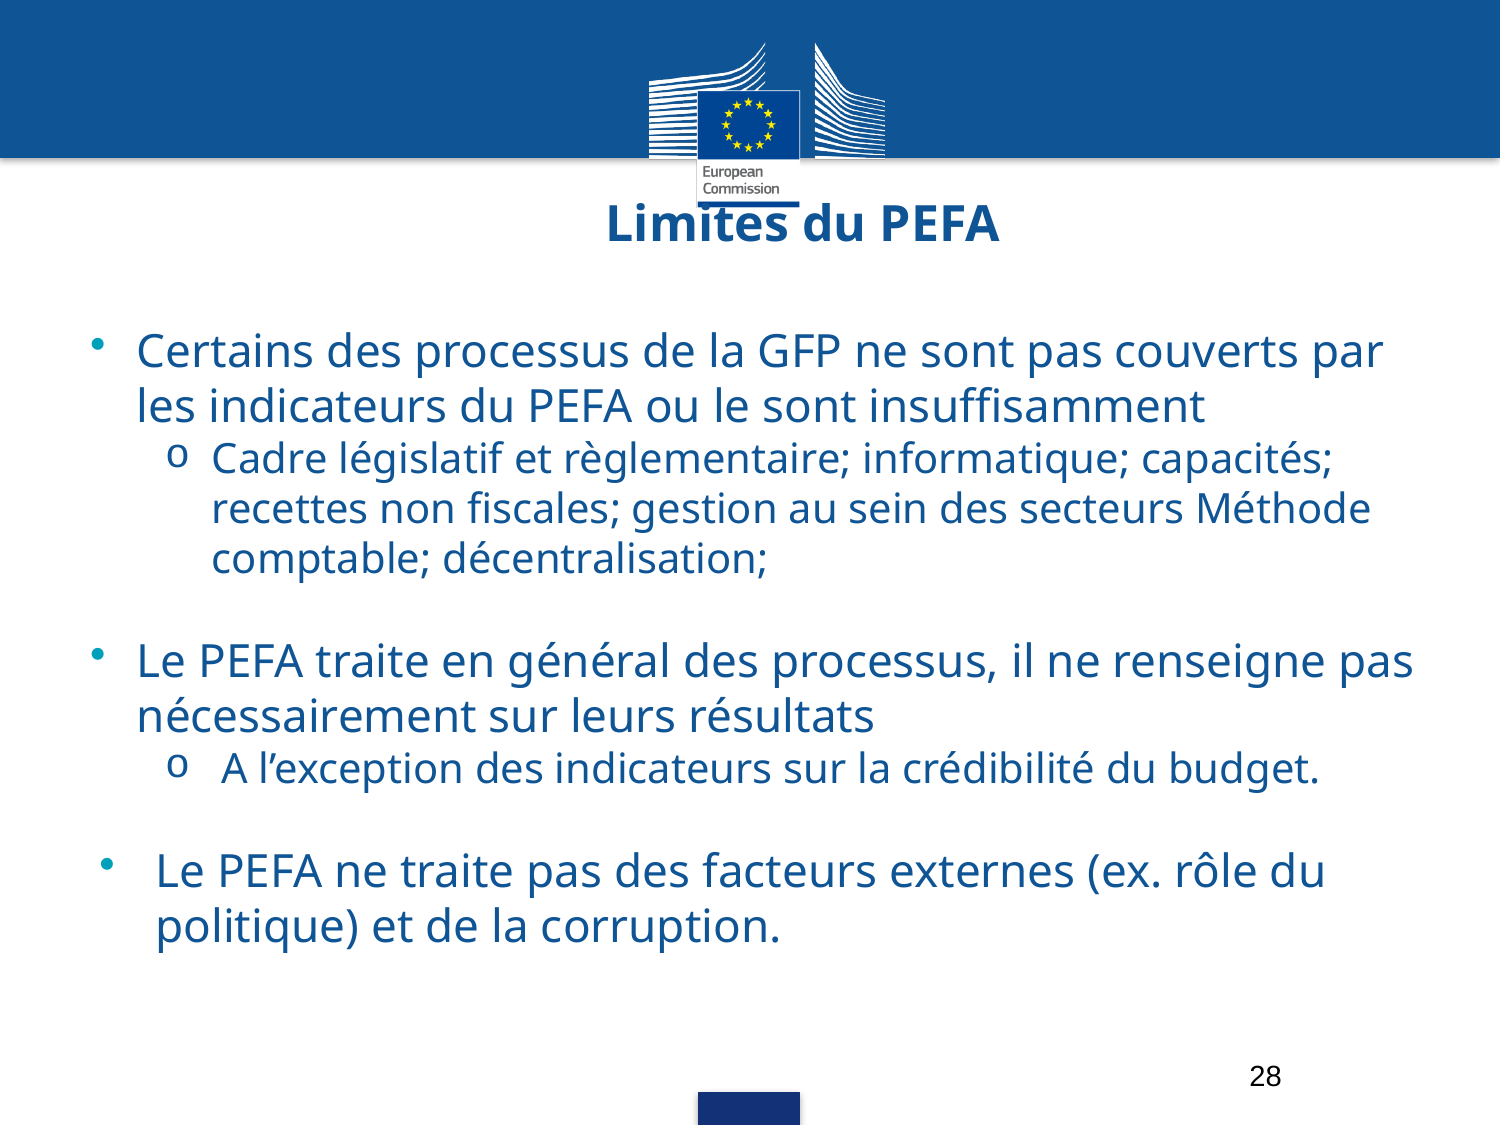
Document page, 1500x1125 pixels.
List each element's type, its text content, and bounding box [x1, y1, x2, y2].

slide_number 28 [1234, 1024, 1425, 1101]
picture [649, 42, 885, 172]
list Certains des processus de la GFP ne sont pas couverts par les indicateurs du PEFA ou le sont insuffisamment Cadre législatif et règlementaire; informatique; capacités; recettes non fiscales; gestion au sein des secteurs Méthode comptable; décentralisation; Le PEFA traite en général des processus, il ne renseigne pas nécessairement sur leurs résultats A l’exception des indicateurs sur la crédibilité du budget. Le PEFA ne traite pas des facteurs externes (ex. rôle du politique) et de la corruption. [0, 314, 1448, 1080]
title Limites du PEFA [17, 172, 1500, 270]
